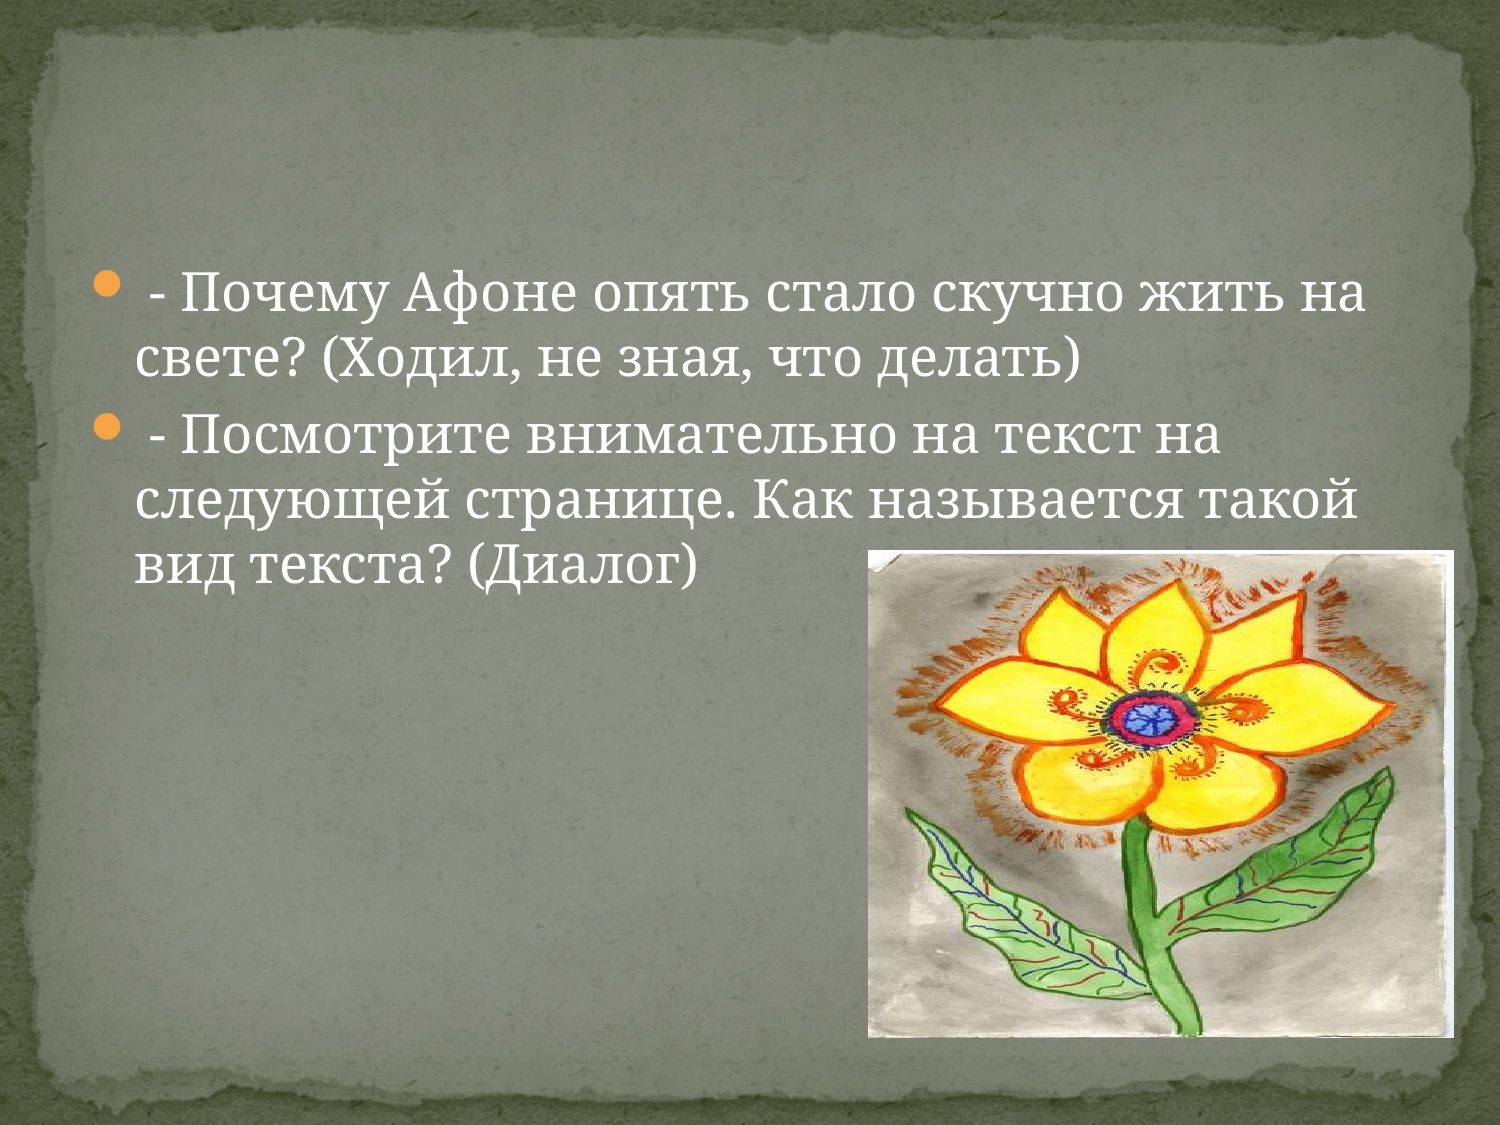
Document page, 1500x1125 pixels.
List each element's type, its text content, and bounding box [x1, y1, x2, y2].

list - Почему Афоне опять стало скучно жить на свете? (Ходил, не зная, что делать) - Посмотрите внимательно на текст на следующей странице. Как называется такой вид текста? (Диалог) [75, 249, 1425, 1000]
picture [868, 550, 1454, 1038]
